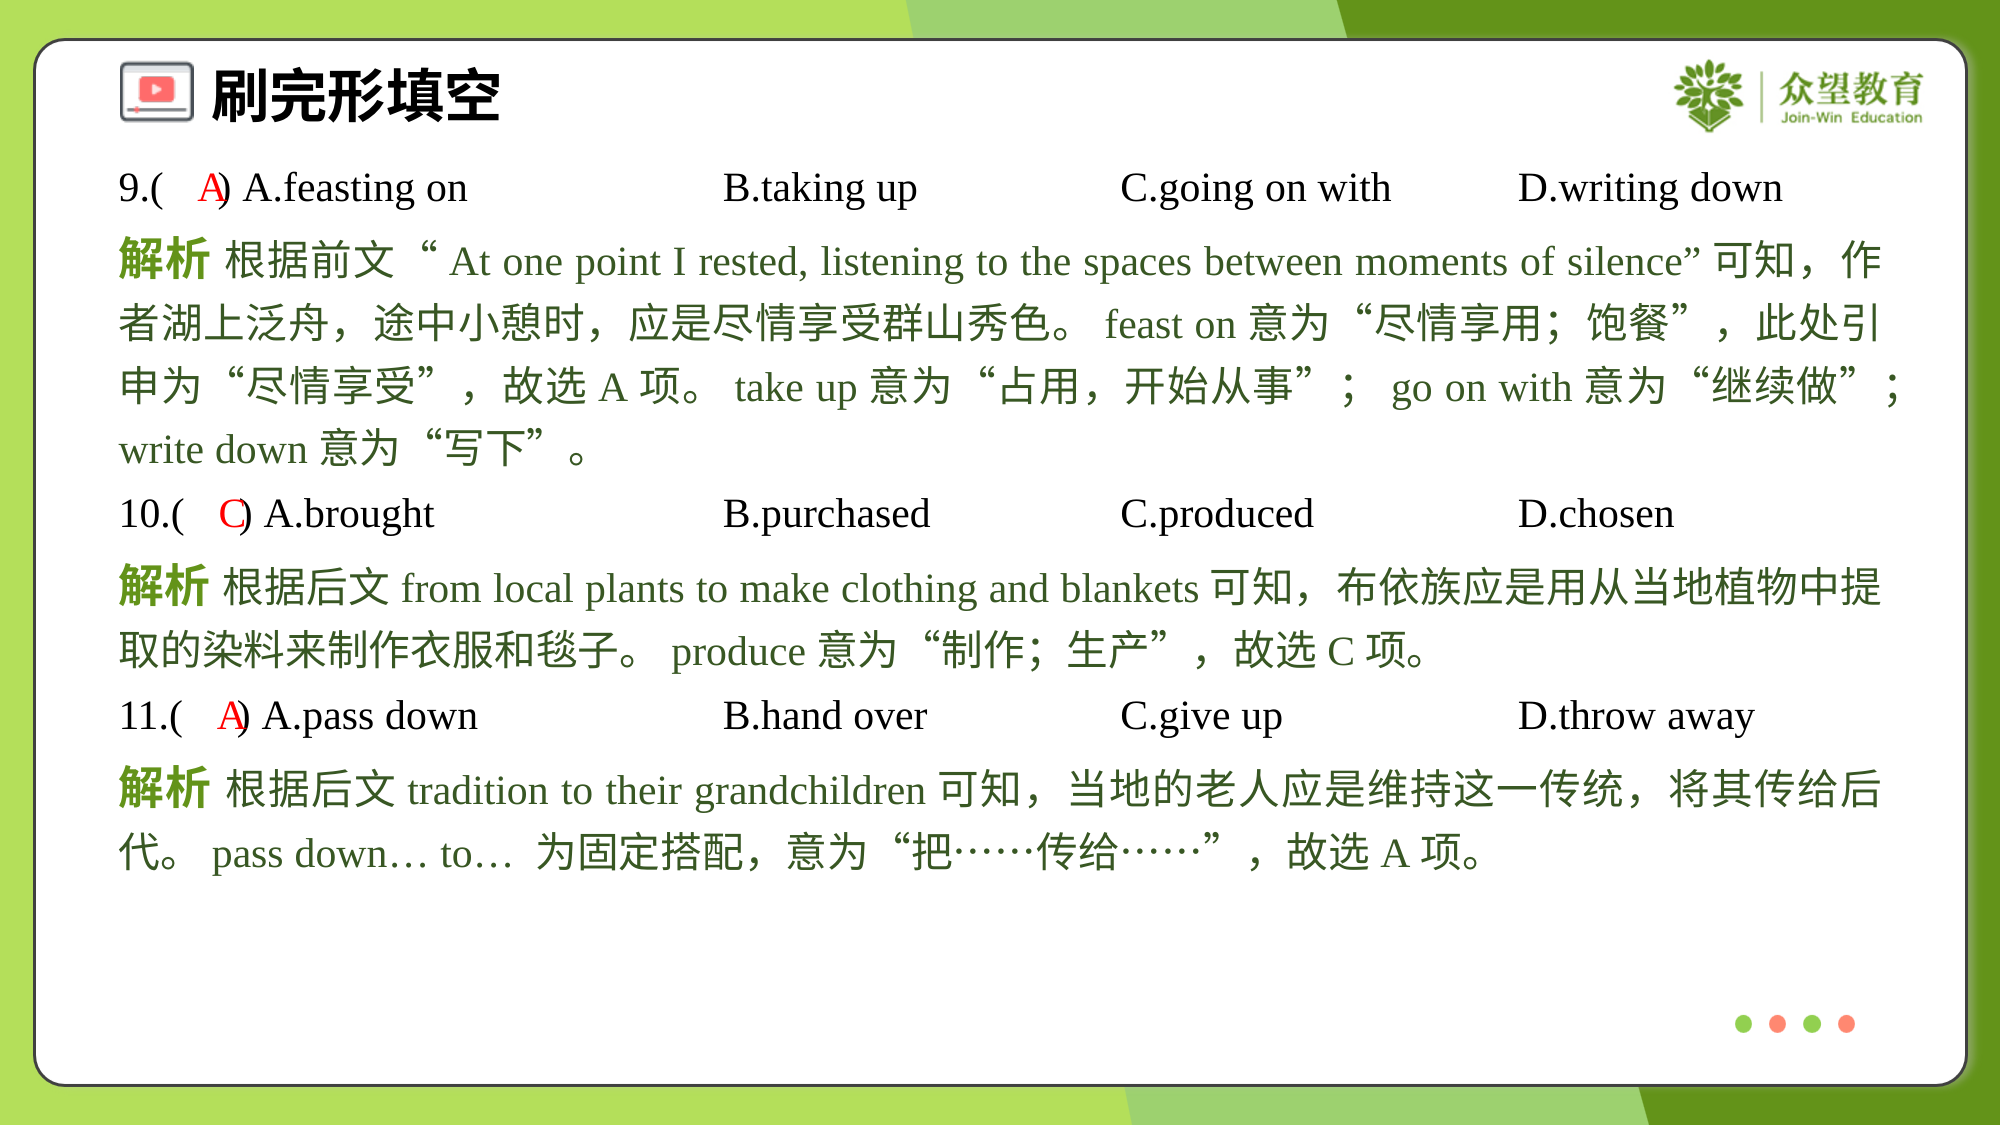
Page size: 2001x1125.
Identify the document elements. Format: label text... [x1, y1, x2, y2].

text_box 解析 根据后文tradition to their grandchildren可知，当地的老人应是维持这一传统，将其传给后代。pass down… to… 为固定搭配，意为“把……传给……”，故选A项。 [118, 744, 1883, 871]
picture [0, 0, 2000, 1125]
text_box A [192, 146, 233, 205]
text_box A [212, 675, 252, 733]
text_box 10.( ) A.brought B.purchased C.produced D.chosen [252, 473, 1883, 531]
text_box 解析 根据后文from local plants to make clothing and blankets可知，布依族应是用从当地植物中提取的染料来制作衣服和毯子。produce意为“制作；生产”，故选C项。 [118, 542, 1883, 670]
text_box 11.( ) A.pass down B.hand over C.give up D.throw away [252, 675, 1883, 733]
text_box 11.( ) A.pass down B.hand over C.give up D.throw away [118, 675, 212, 733]
text_box 10.( ) A.brought B.purchased C.produced D.chosen [118, 473, 213, 531]
text_box C [213, 473, 252, 531]
text_box 解析 根据前文“At one point I rested, listening to the spaces between moments of silence”可知，作者湖上泛舟，途中小憩时，应是尽情享受群山秀色。feast on意为“尽情享用；饱餐”，此处引申为“尽情享受”，故选A项。take up意为“占用，开始从事”；go on with意为“继续做”；write down意为“写下”。 [118, 215, 1883, 468]
text_box 9.( ) A.feasting on B.taking up C.going on with D.writing down [118, 146, 192, 204]
text_box 9.( ) A.feasting on B.taking up C.going on with D.writing down [233, 146, 1883, 204]
